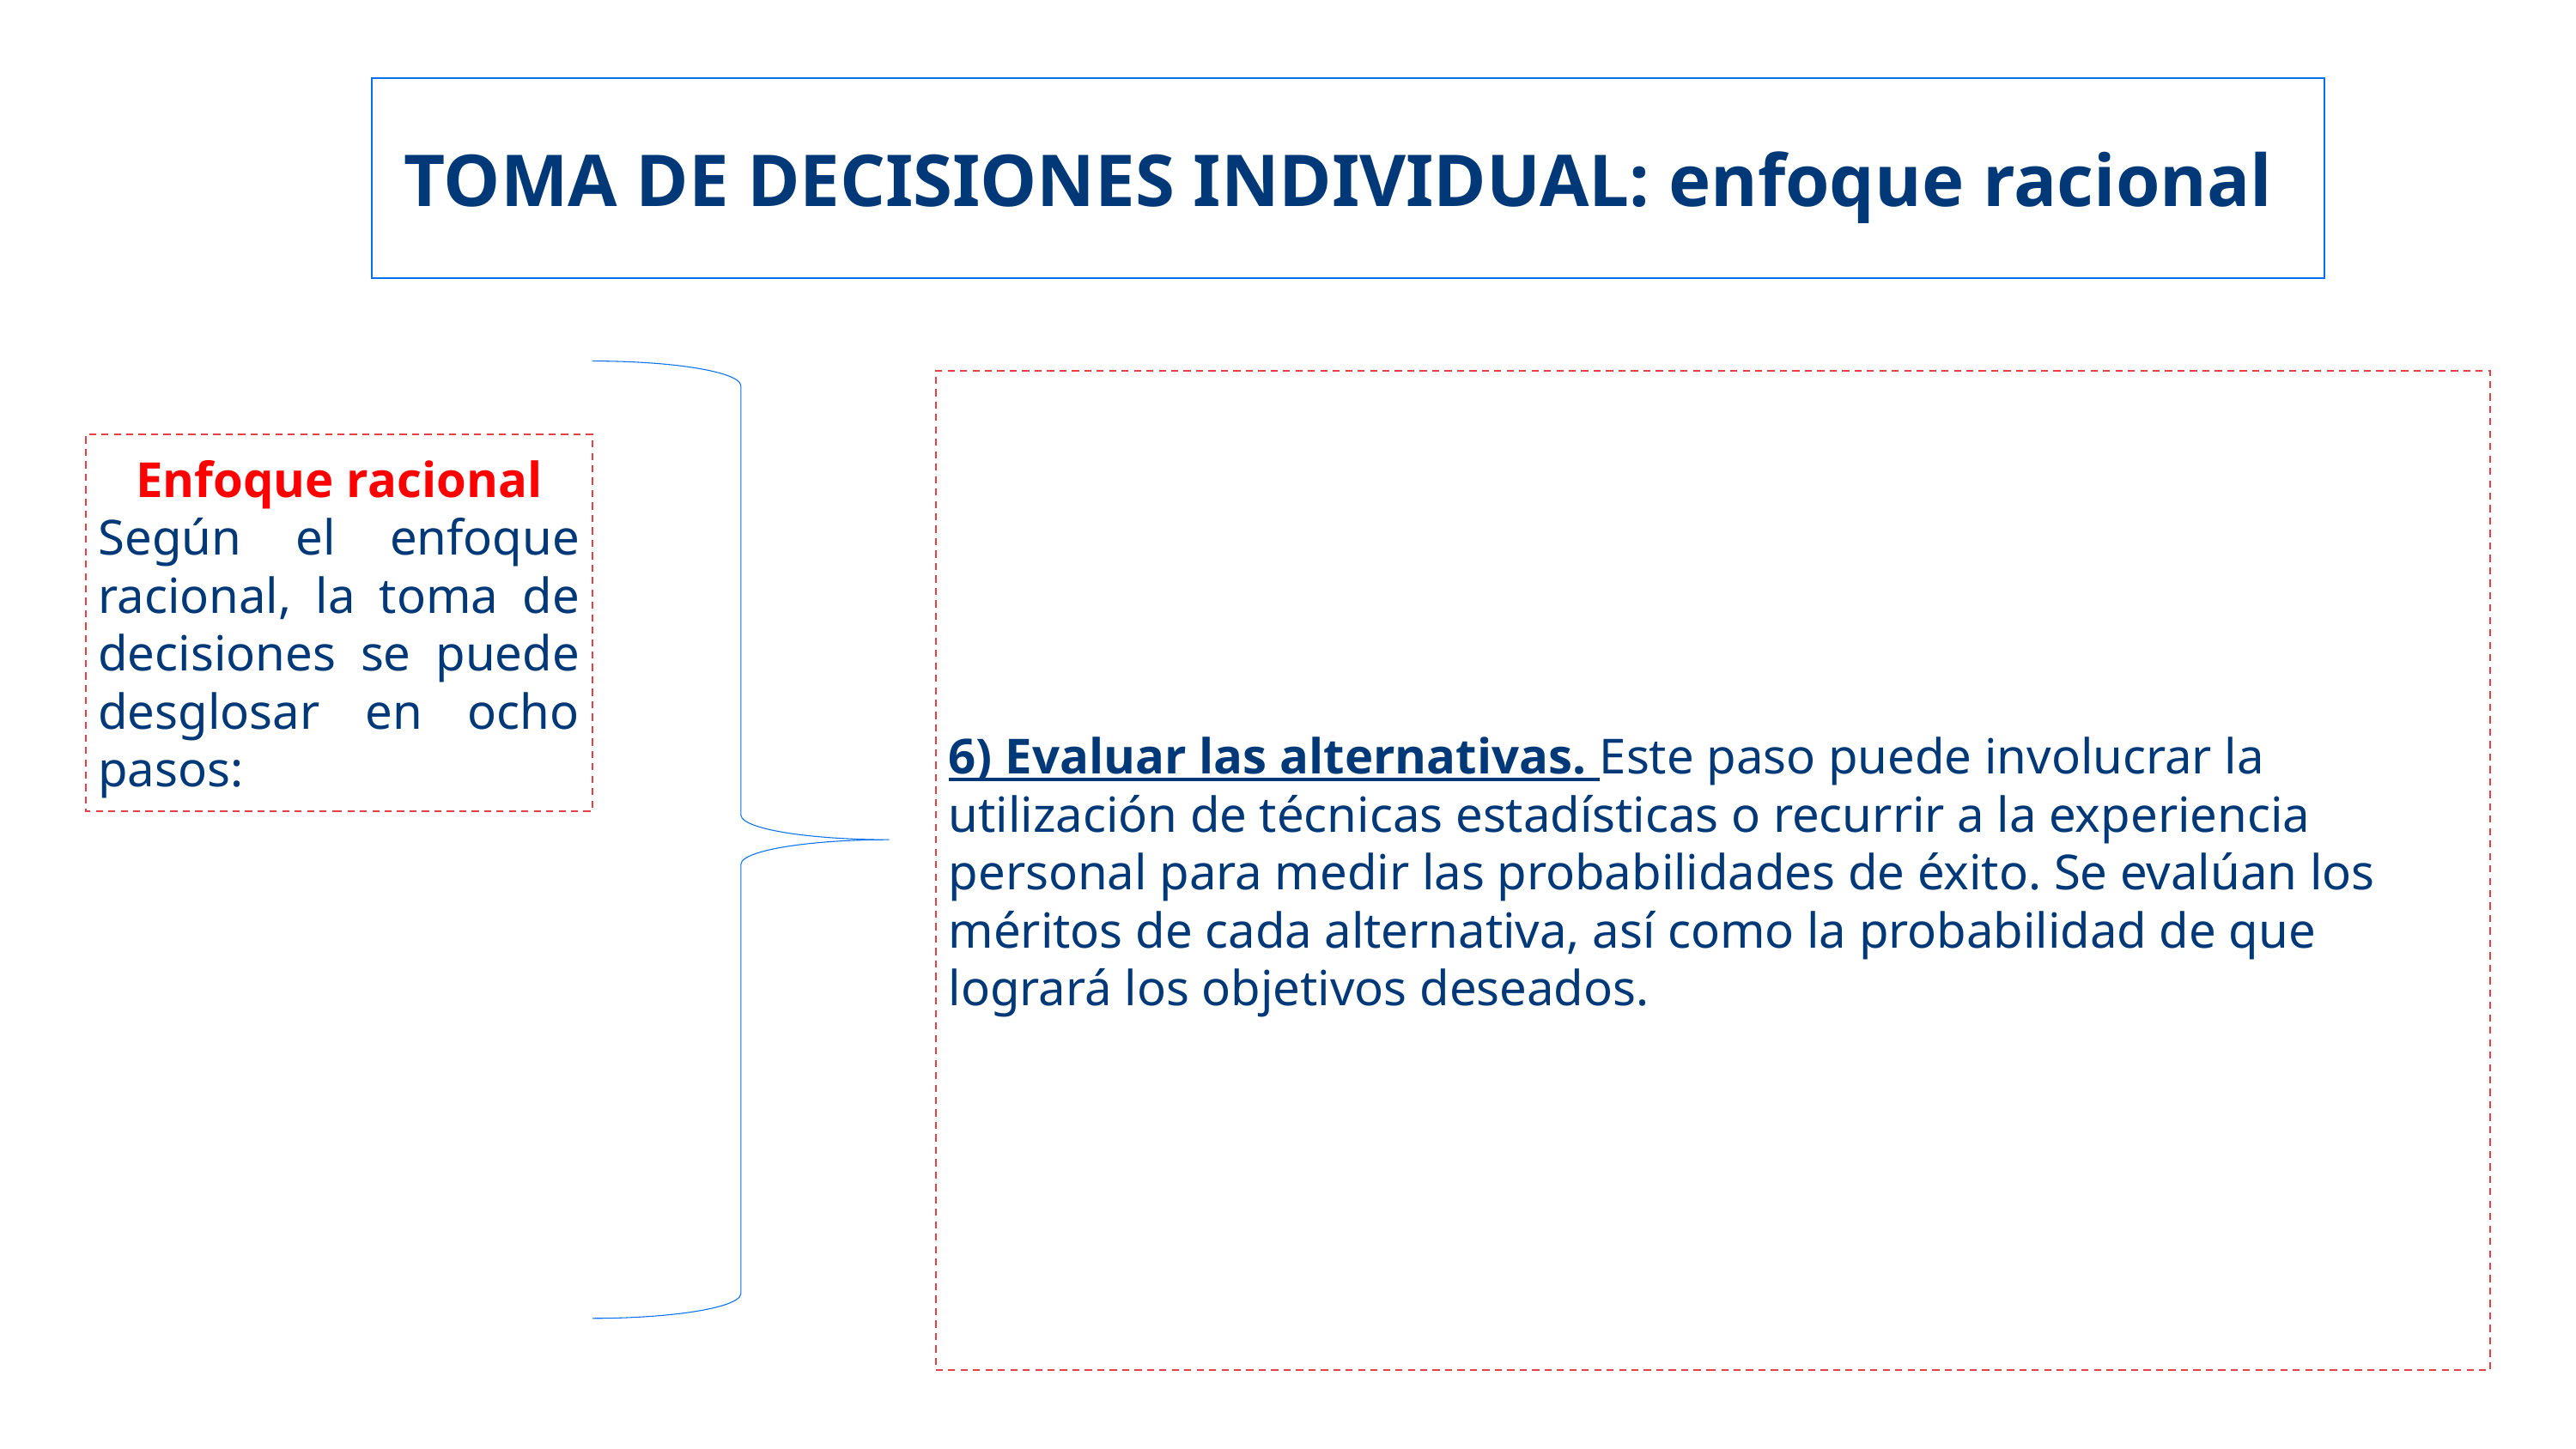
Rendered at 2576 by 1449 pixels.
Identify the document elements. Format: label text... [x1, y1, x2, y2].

text_box Enfoque racional Según el enfoque racional, la toma de decisiones se puede desglosar en ocho pasos: [85, 434, 592, 811]
text_box [592, 361, 890, 1319]
text_box 6) Evaluar las alternativas. Este paso puede involucrar la utilización de técnicas estadísticas o recurrir a la experiencia personal para medir las probabilidades de éxito. Se evalúan los méritos de cada alternativa, así como la probabilidad de que logrará los objetivos deseados. [935, 370, 2491, 1371]
text_box TOMA DE DECISIONES INDIVIDUAL: enfoque racional [371, 77, 2324, 278]
